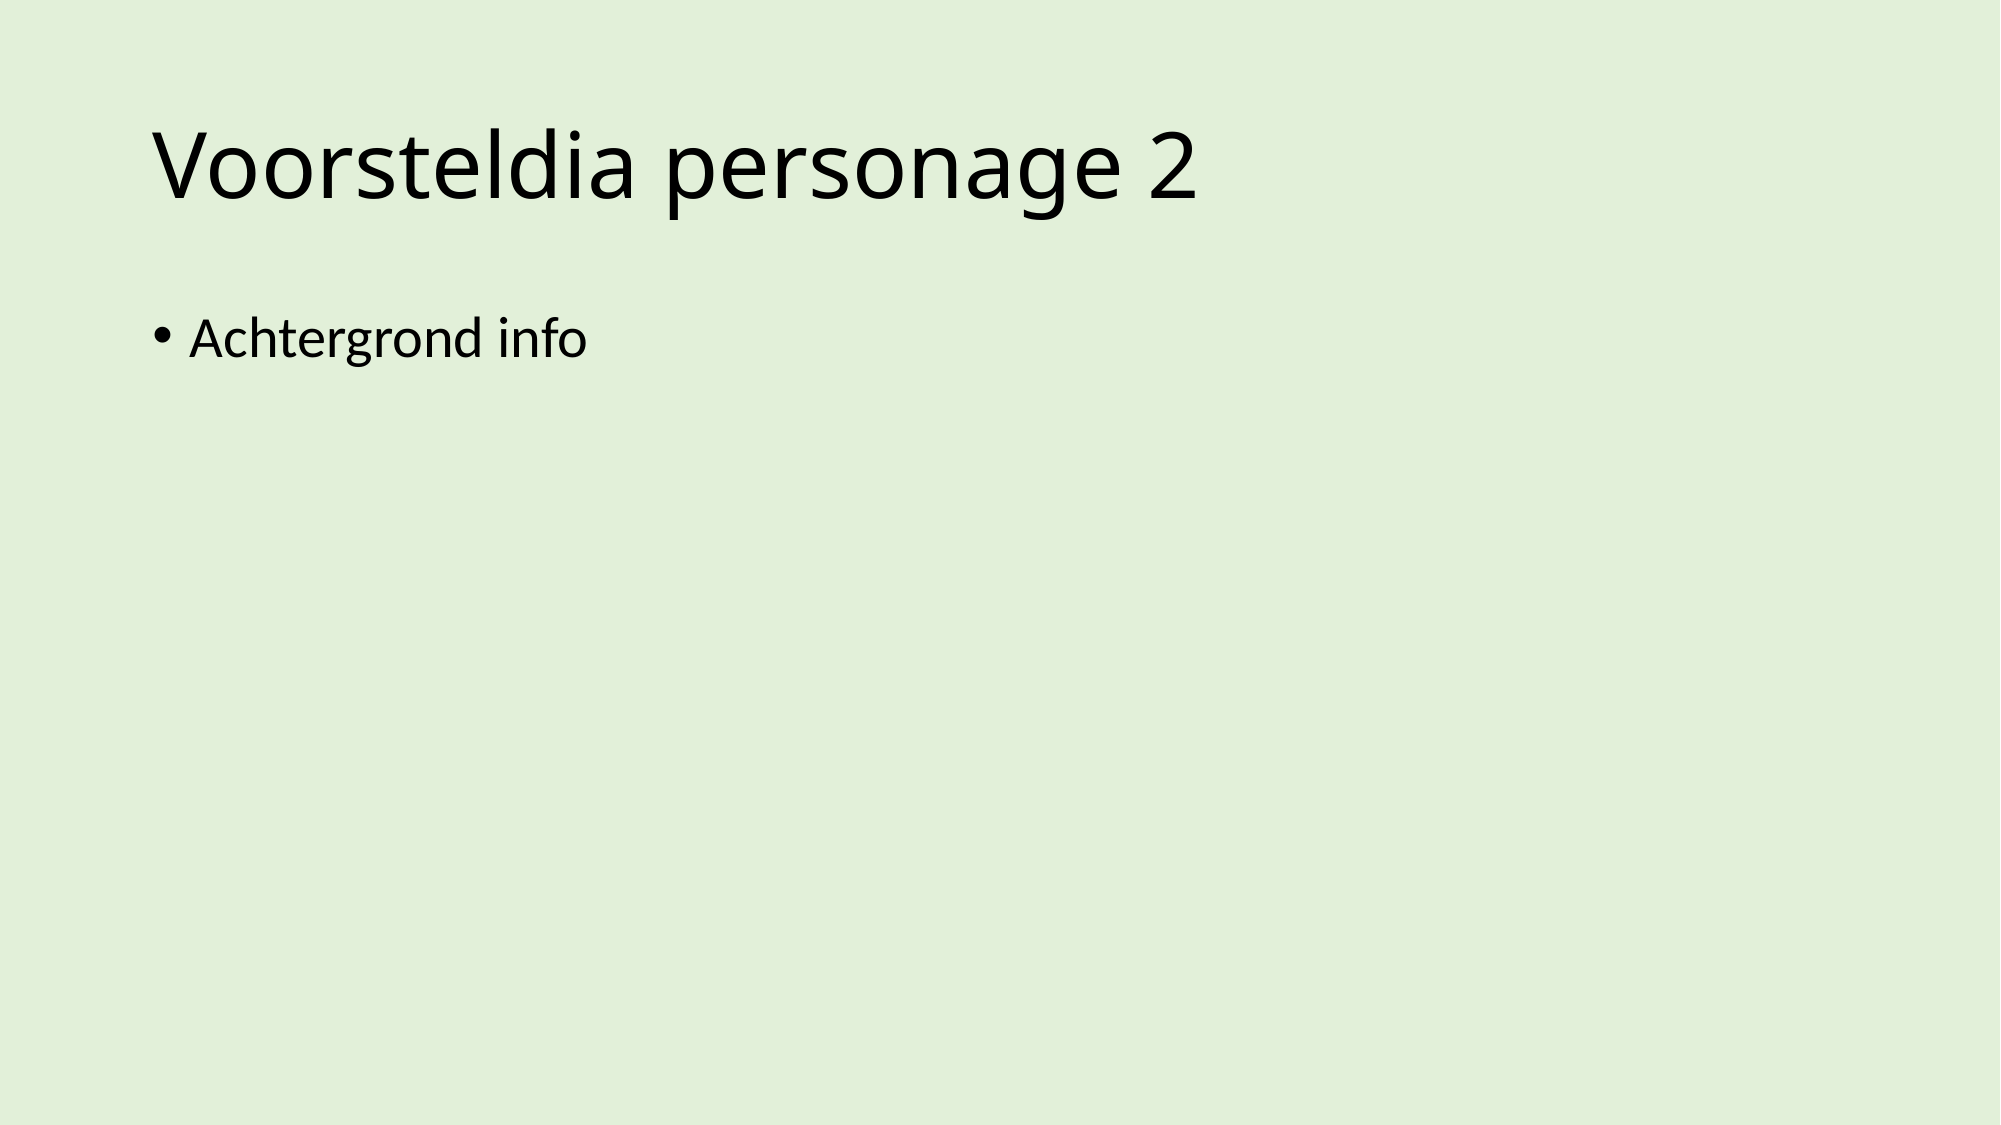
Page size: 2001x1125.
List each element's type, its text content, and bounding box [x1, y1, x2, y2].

list Achtergrond info [137, 299, 1863, 1014]
title Voorsteldia personage 2 [137, 59, 1863, 278]
